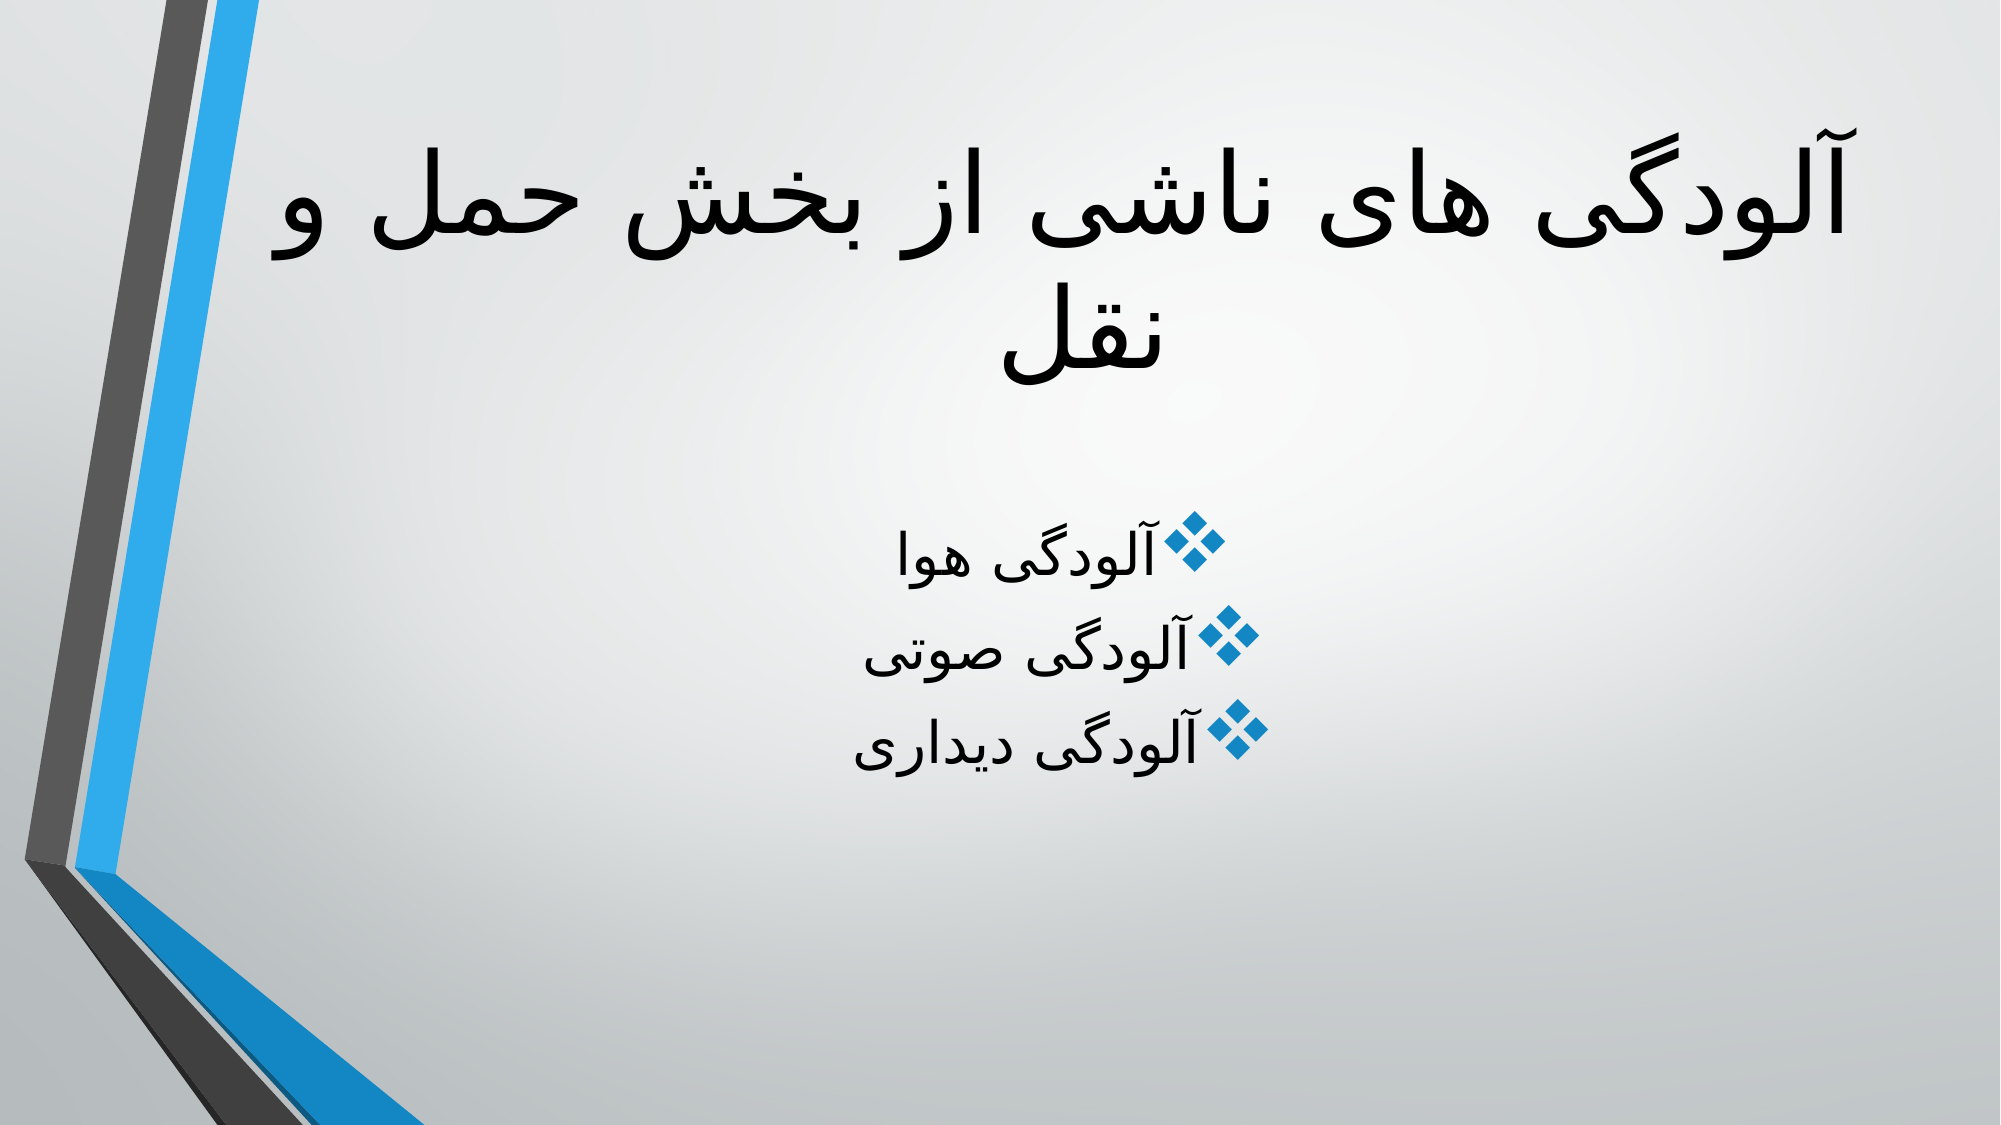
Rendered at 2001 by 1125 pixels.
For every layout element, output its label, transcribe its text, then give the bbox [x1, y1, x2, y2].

title آلودگی های ناشی از بخش حمل و نقل [243, 112, 1887, 400]
list آلودگی هوا آلودگی صوتی آلودگی دیداری [243, 437, 1887, 950]
